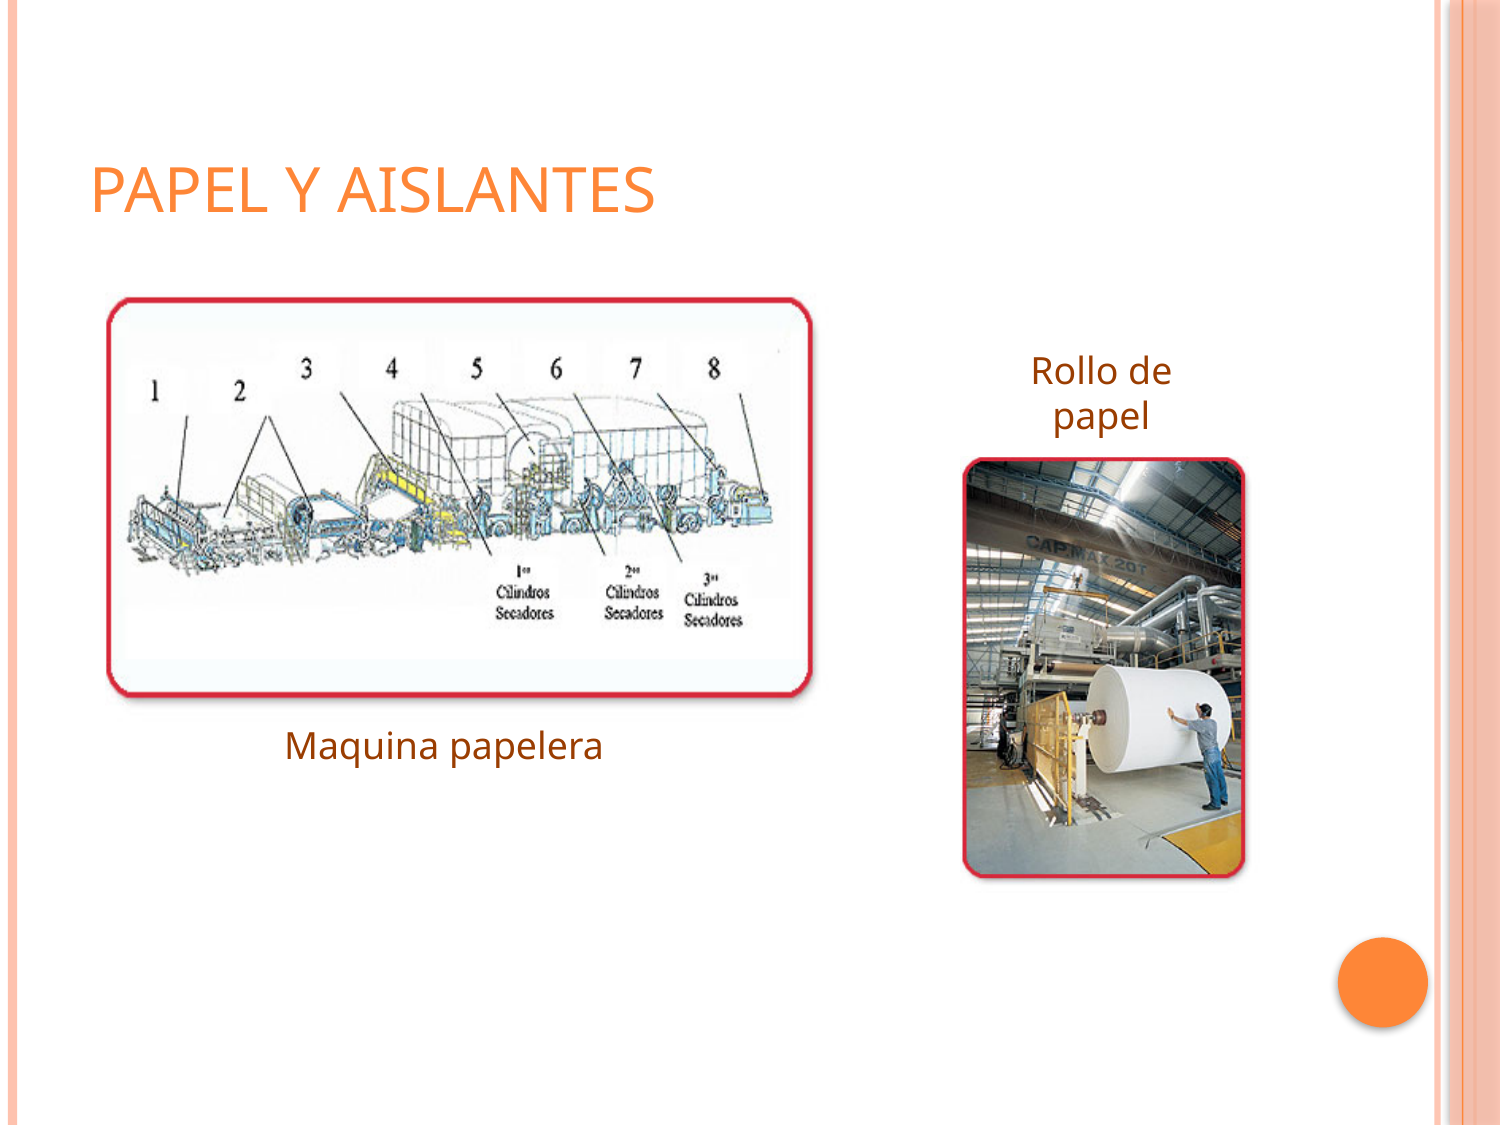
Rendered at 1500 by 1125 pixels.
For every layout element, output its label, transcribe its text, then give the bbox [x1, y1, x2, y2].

text_box Maquina papelera [269, 737, 633, 775]
picture [960, 456, 1260, 894]
text_box Rollo de papel [984, 339, 1219, 445]
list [104, 292, 833, 727]
title Papel y aislantes [75, 45, 1300, 233]
